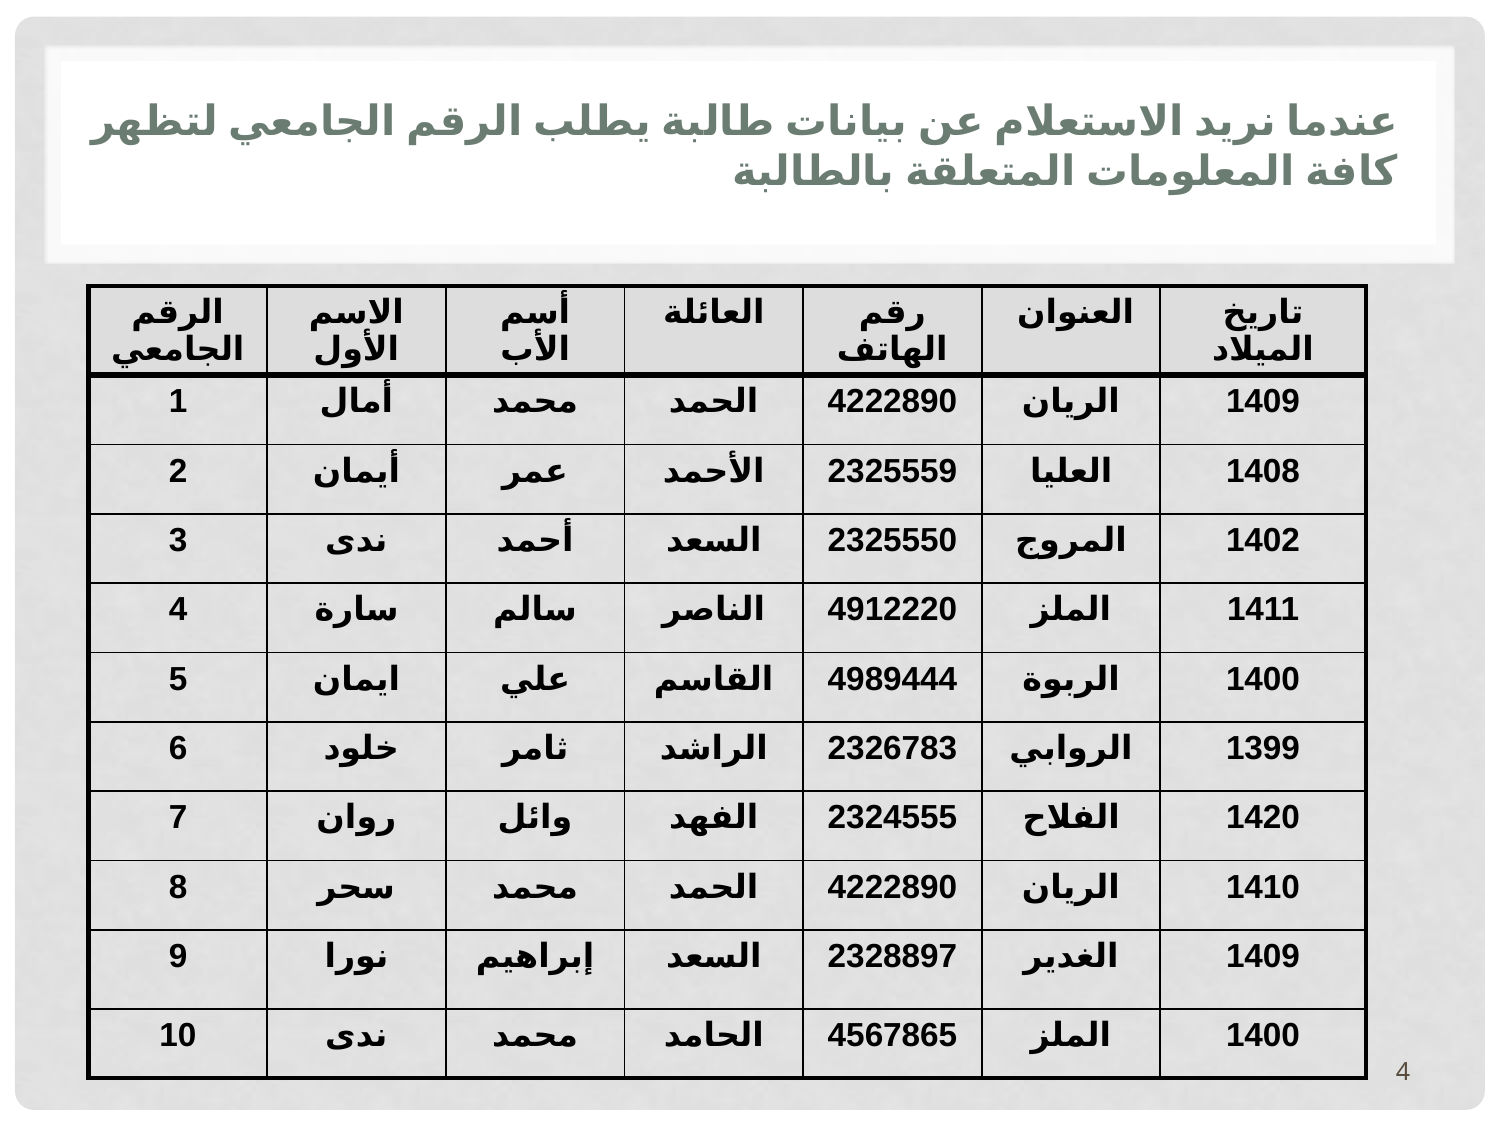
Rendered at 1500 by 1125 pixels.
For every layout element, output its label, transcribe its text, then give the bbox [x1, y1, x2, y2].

table_cell 4989444 [804, 653, 981, 721]
table_cell 1400 [1161, 653, 1364, 721]
table_cell الريان [983, 861, 1159, 929]
table_cell سحر [268, 861, 445, 929]
table_cell علي [447, 653, 624, 721]
table_cell سارة [268, 584, 445, 652]
table_cell 1410 [1161, 861, 1364, 929]
table_header تاريخ الميلاد [1161, 288, 1364, 372]
table_cell سالم [447, 584, 624, 652]
table_cell أمال [268, 378, 445, 444]
table_cell 1420 [1161, 792, 1364, 860]
table_header الرقم الجامعي [91, 288, 266, 372]
table_cell 8 [91, 861, 266, 929]
table_cell 2325559 [804, 445, 981, 513]
title عندما نريد الاستعلام عن بيانات طالبة يطلب الرقم الجامعي لتظهر كافة المعلومات المتعلقة بالطالبة [53, 79, 1414, 209]
table_cell الملز [983, 1010, 1159, 1076]
table_cell 1409 [1161, 378, 1364, 444]
table_cell 2326783 [804, 723, 981, 790]
table_header الاسم الأول [268, 288, 445, 372]
table_cell 10 [91, 1010, 266, 1076]
table_cell الفلاح [983, 792, 1159, 860]
table_cell ندى [268, 1010, 445, 1076]
table_cell أيمان [268, 445, 445, 513]
table_header رقم الهاتف [804, 288, 981, 372]
table_cell ندى [268, 515, 445, 582]
table_cell 2325550 [804, 515, 981, 582]
table_header العنوان [983, 288, 1159, 372]
table_cell الناصر [625, 584, 802, 652]
table_cell 4912220 [804, 584, 981, 652]
slide_number 4 [1074, 1042, 1425, 1103]
table_cell الحامد [625, 1010, 802, 1076]
table_cell عمر [447, 445, 624, 513]
table_cell الروابي [983, 723, 1159, 790]
table_cell إبراهيم [447, 931, 624, 1008]
table_cell 4222890 [804, 861, 981, 929]
table_cell 1408 [1161, 445, 1364, 513]
table_cell الربوة [983, 653, 1159, 721]
table_cell 1400 [1161, 1010, 1364, 1076]
table_cell 4222890 [804, 378, 981, 444]
table_cell الحمد [625, 378, 802, 444]
table_cell السعد [625, 931, 802, 1008]
table_cell القاسم [625, 653, 802, 721]
table_cell الغدير [983, 931, 1159, 1008]
table_cell 5 [91, 653, 266, 721]
table_cell محمد [447, 1010, 624, 1076]
table_cell الملز [983, 584, 1159, 652]
table_cell 7 [91, 792, 266, 860]
table_cell السعد [625, 515, 802, 582]
table_cell 4567865 [804, 1010, 981, 1076]
table_cell 1411 [1161, 584, 1364, 652]
table_cell 1409 [1161, 931, 1364, 1008]
table_cell 2 [91, 445, 266, 513]
table_cell الفهد [625, 792, 802, 860]
table_cell خلود [268, 723, 445, 790]
table_cell 1 [91, 378, 266, 444]
table_header العائلة [625, 288, 802, 372]
table_cell 1402 [1161, 515, 1364, 582]
table_cell الحمد [625, 861, 802, 929]
table_cell 6 [91, 723, 266, 790]
table_cell ثامر [447, 723, 624, 790]
table_cell 9 [91, 931, 266, 1008]
table_cell وائل [447, 792, 624, 860]
table_header أسم الأب [447, 288, 624, 372]
table_cell محمد [447, 378, 624, 444]
table_cell أحمد [447, 515, 624, 582]
table_cell الراشد [625, 723, 802, 790]
table_cell المروج [983, 515, 1159, 582]
table_cell روان [268, 792, 445, 860]
table_cell ايمان [268, 653, 445, 721]
table_cell العليا [983, 445, 1159, 513]
table_cell نورا [268, 931, 445, 1008]
table_cell الريان [983, 378, 1159, 444]
table_cell 2324555 [804, 792, 981, 860]
table_cell 4 [91, 584, 266, 652]
table_cell 2328897 [804, 931, 981, 1008]
table_cell الأحمد [625, 445, 802, 513]
table_cell 3 [91, 515, 266, 582]
table_cell 1399 [1161, 723, 1364, 790]
table_cell محمد [447, 861, 624, 929]
